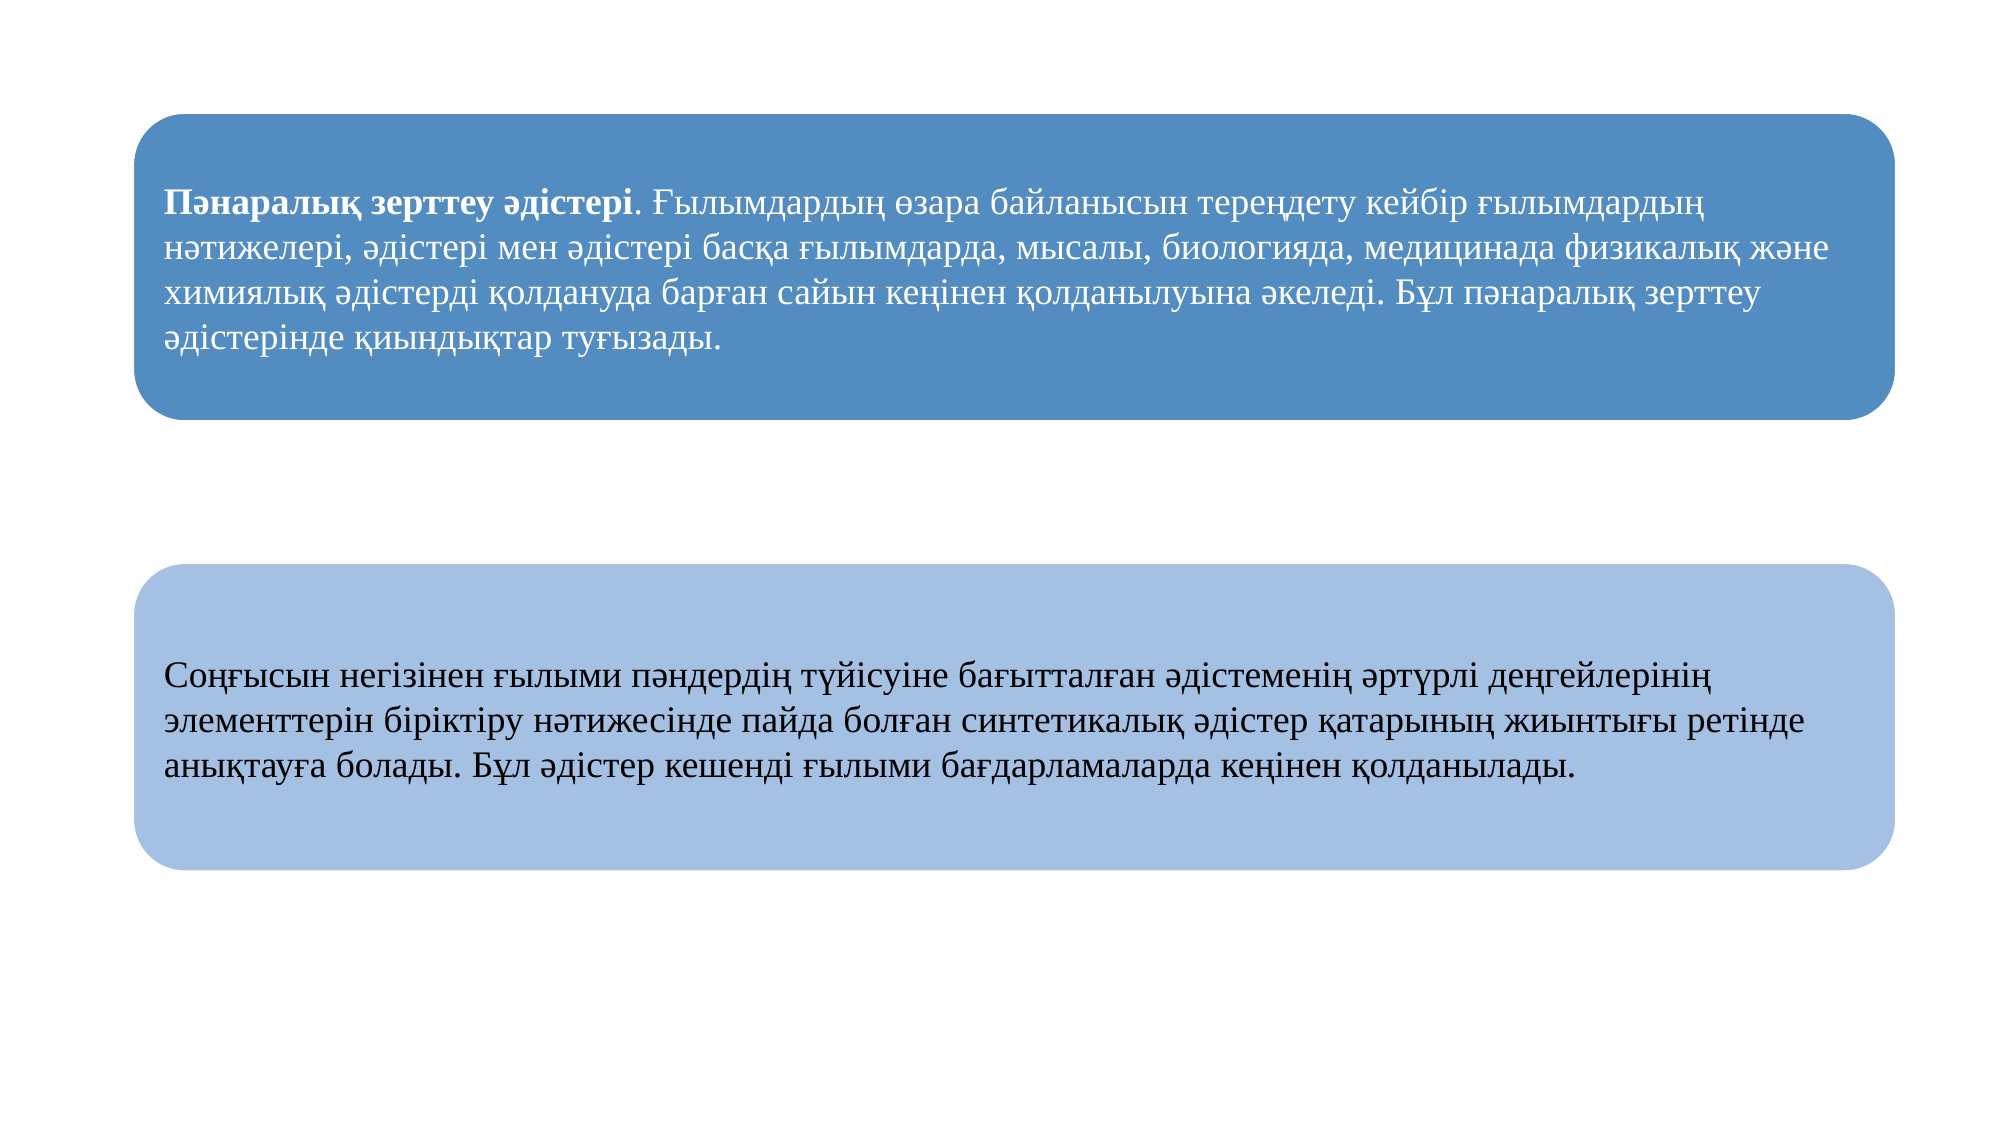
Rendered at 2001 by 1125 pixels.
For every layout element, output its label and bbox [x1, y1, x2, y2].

list [133, 112, 1896, 1014]
